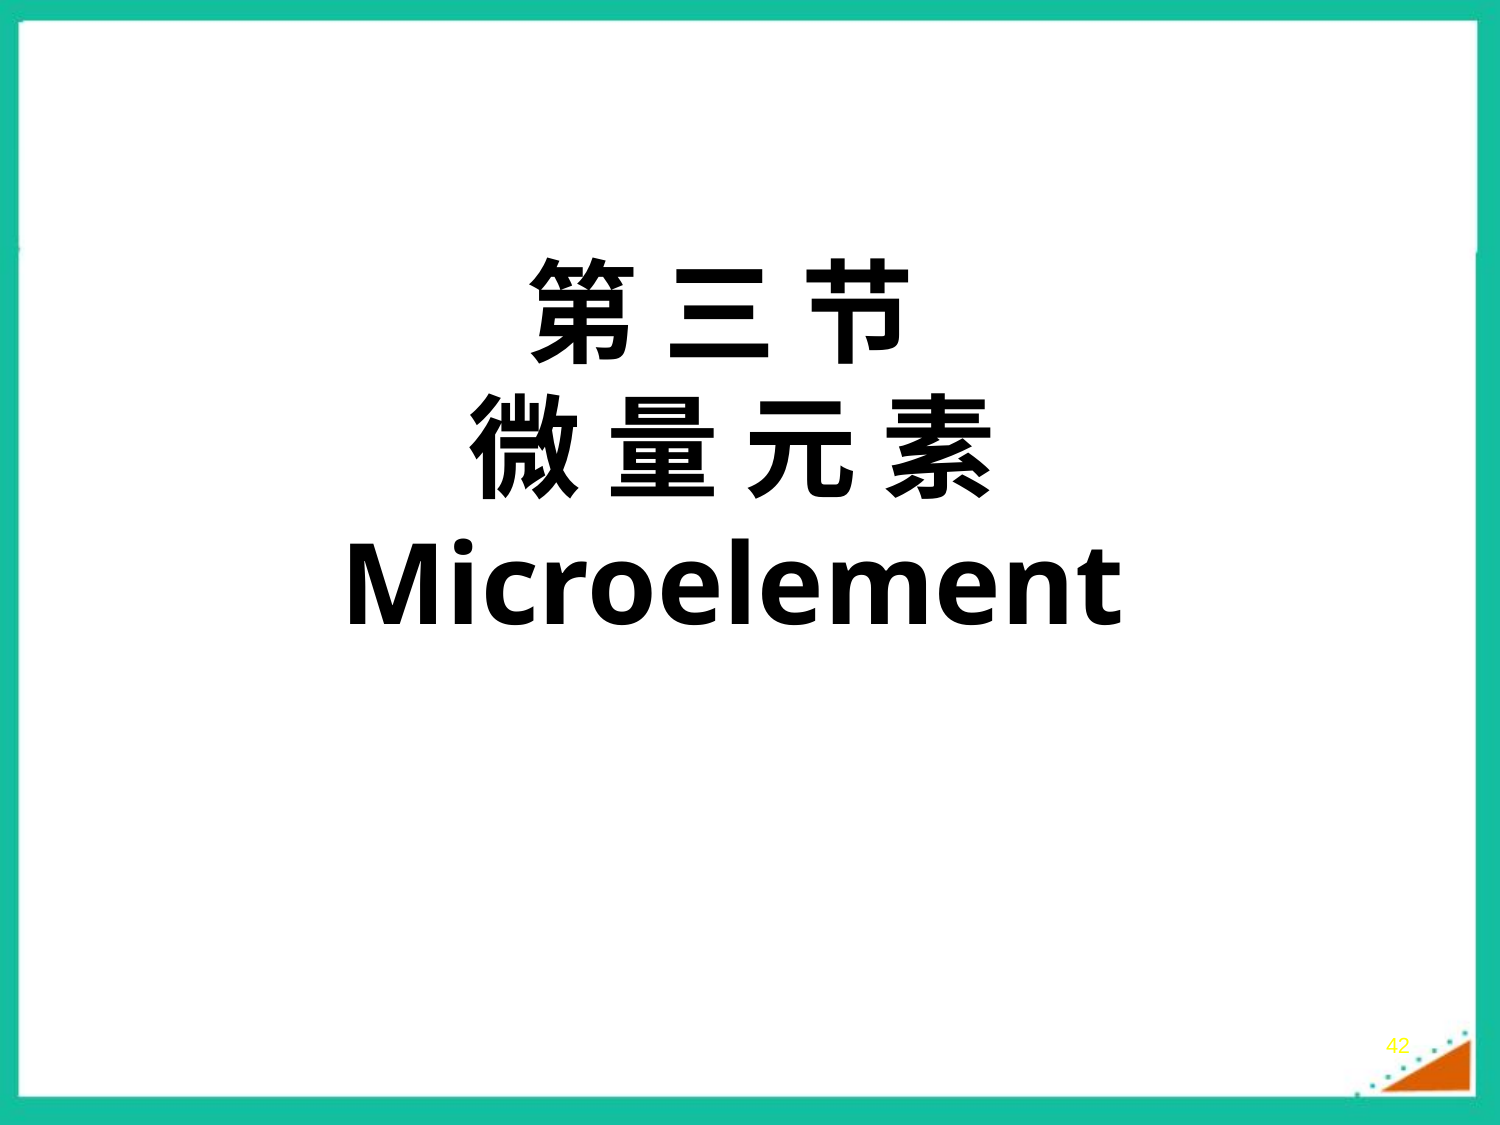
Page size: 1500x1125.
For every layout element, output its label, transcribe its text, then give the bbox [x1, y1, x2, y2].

slide_number 42 [1074, 1024, 1425, 1103]
text_box 第 三 节 微 量 元 素Microelement [254, 231, 1211, 657]
picture [0, 0, 1500, 1125]
